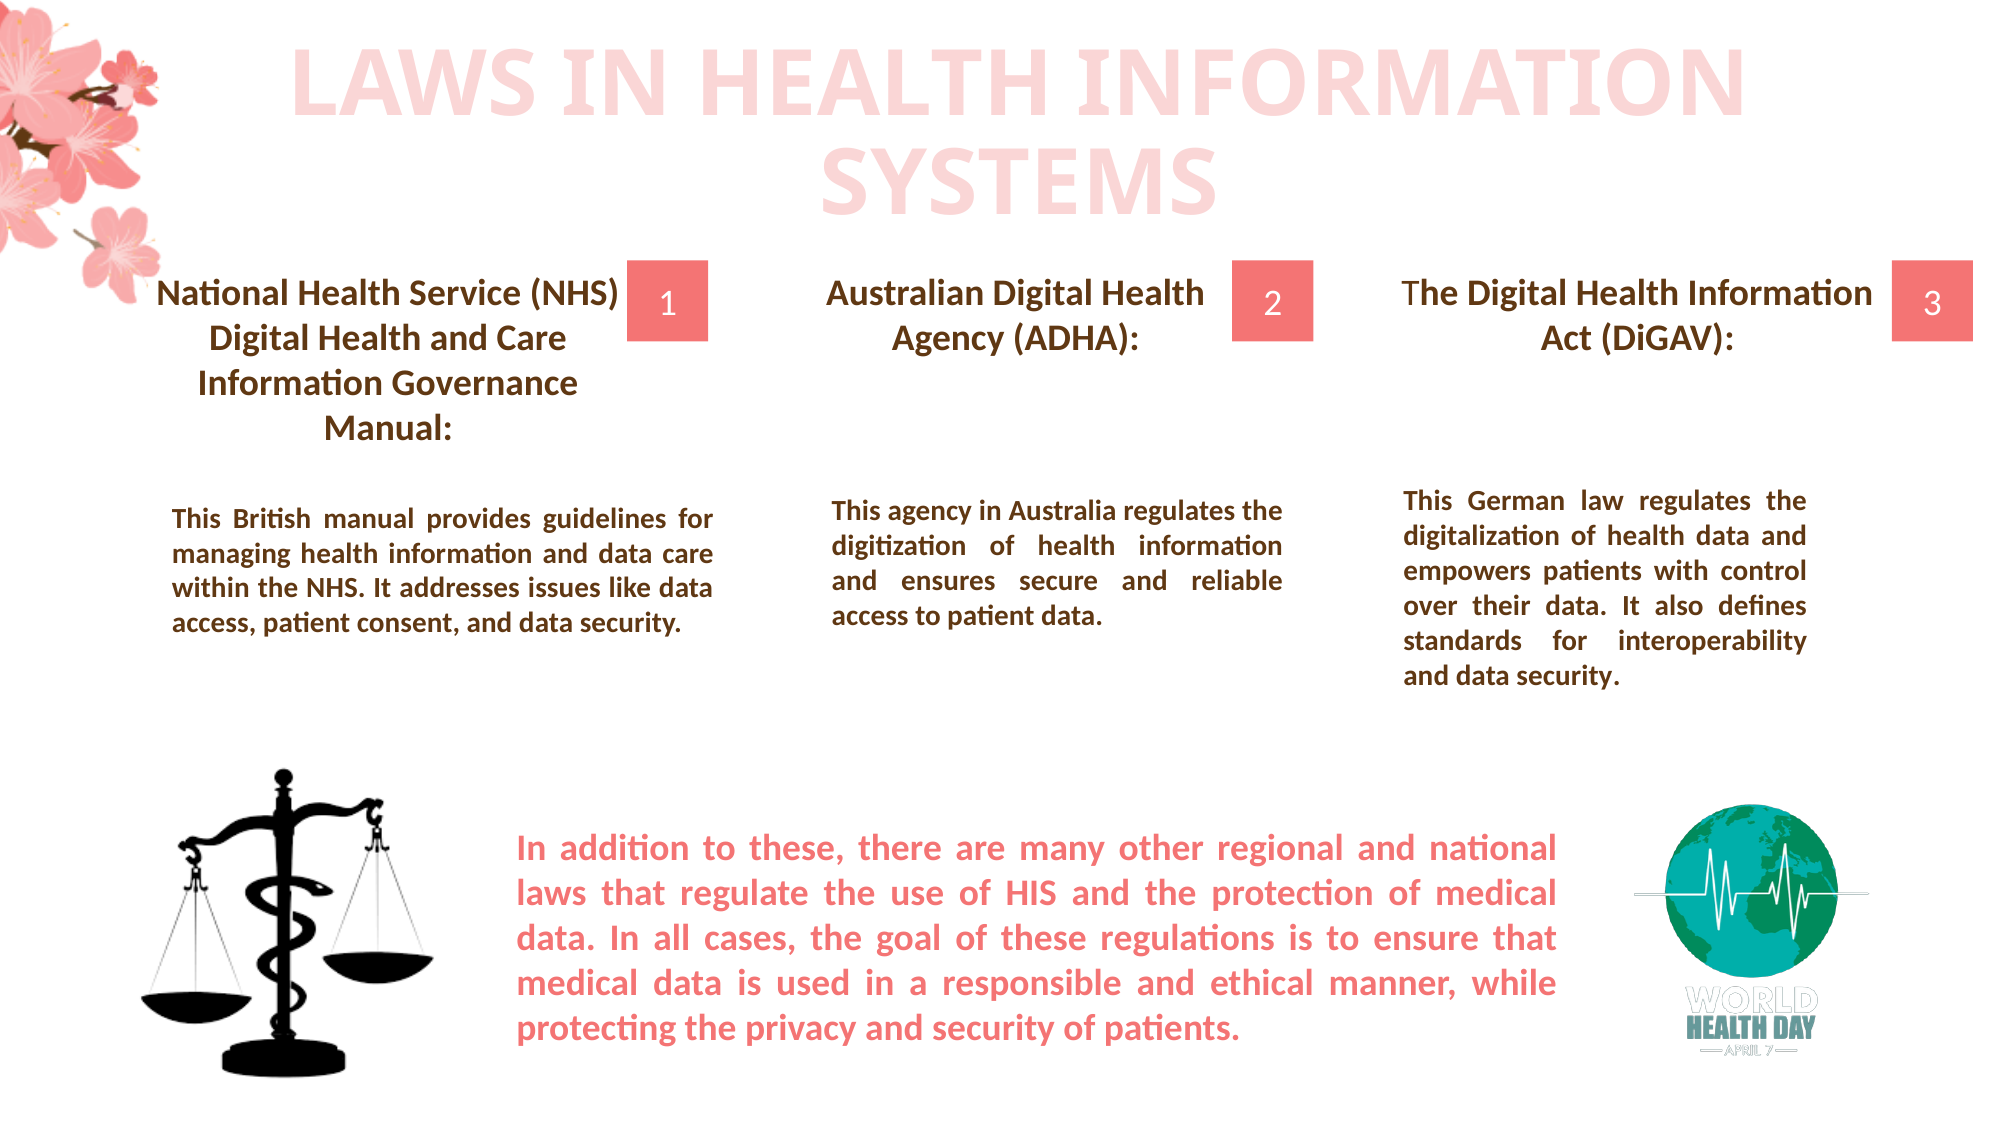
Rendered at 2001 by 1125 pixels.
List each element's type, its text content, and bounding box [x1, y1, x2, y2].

picture [117, 758, 457, 1084]
picture [1529, 783, 1973, 1080]
text_box Australian Digital Health Agency (ADHA): [767, 260, 1265, 366]
text_box This agency in Australia regulates the digitization of health information and ensures secure and reliable access to patient data. [816, 484, 1298, 639]
picture [0, 0, 197, 328]
text_box 2 [1231, 259, 1314, 342]
text_box 3 [1891, 259, 1974, 342]
text_box This German law regulates the digitalization of health data and empowers patients with control over their data. It also defines standards for interoperability and data security. [1388, 474, 1823, 734]
text_box 1 [626, 259, 709, 342]
text_box This British manual provides guidelines for managing health information and data care within the NHS. It addresses issues like data access, patient consent, and data security. [157, 491, 729, 682]
text_box The Digital Health Information Act (DiGAV): [1379, 260, 1896, 366]
title LAWS IN HEALTH INFORMATION SYSTEMS [157, 26, 1883, 245]
text_box In addition to these, there are many other regional and national laws that regulate the use of HIS and the protection of medical data. In all cases, the goal of these regulations is to ensure that medical data is used in a responsible and ethical manner, while protecting the privacy and security of patients. [501, 815, 1529, 1056]
text_box National Health Service (NHS) Digital Health and Care Information Governance Manual: [124, 260, 653, 501]
